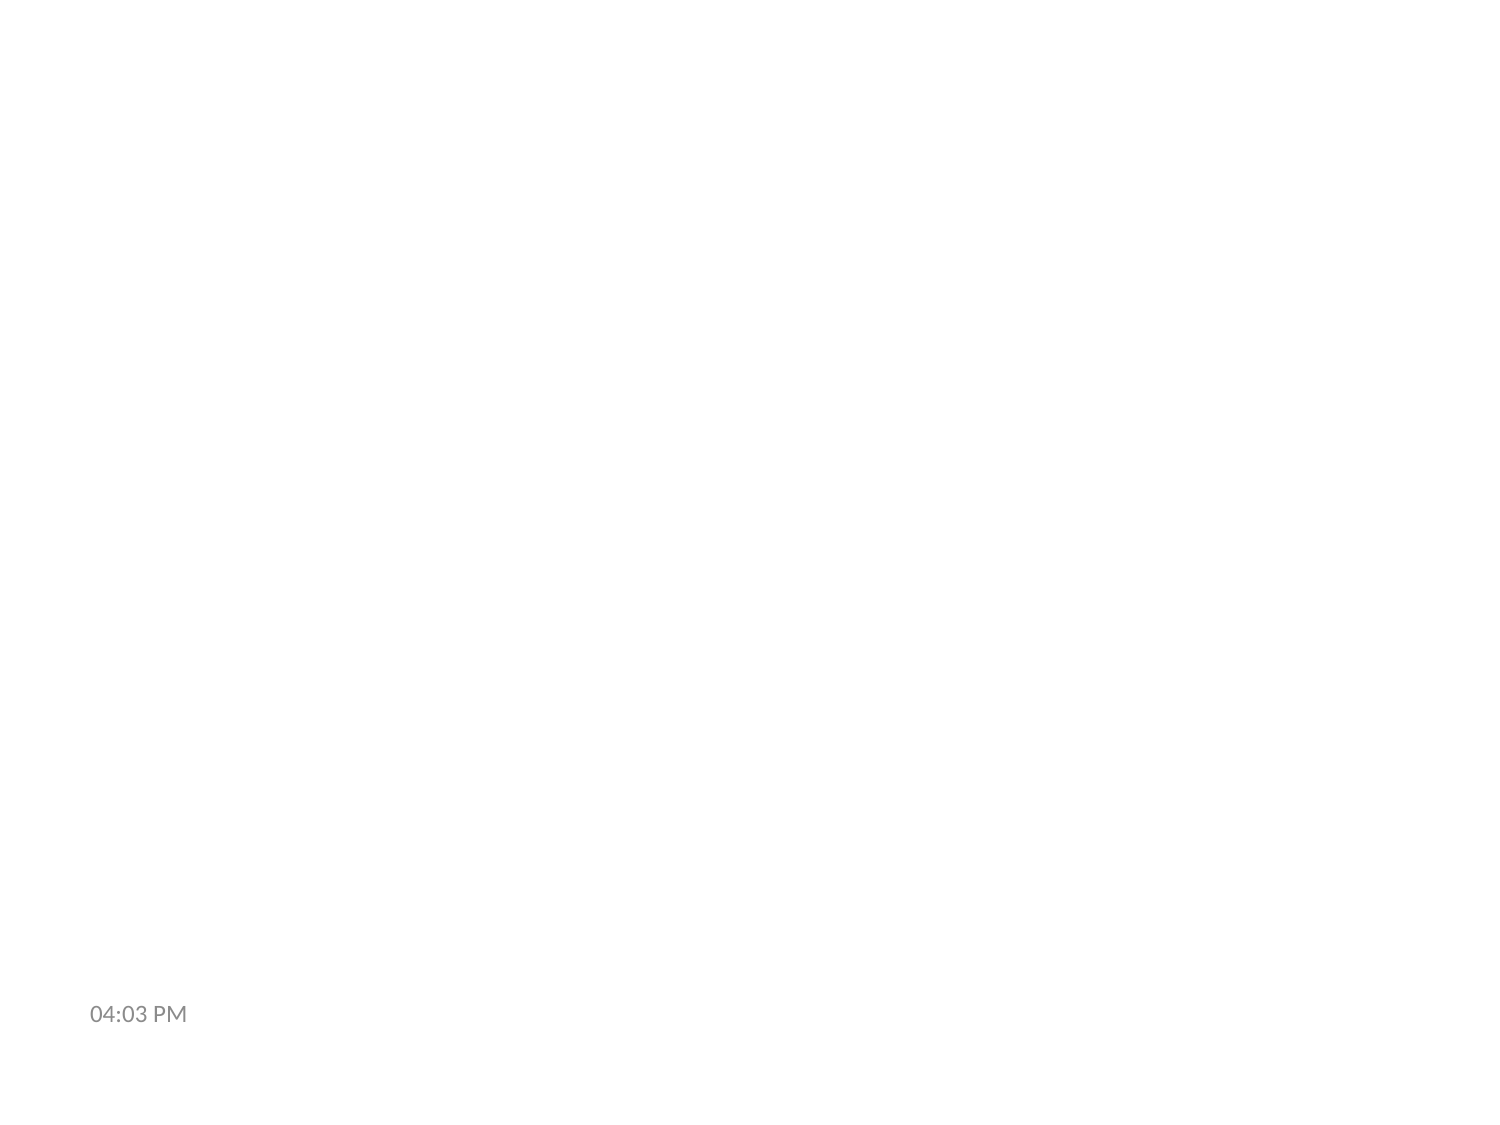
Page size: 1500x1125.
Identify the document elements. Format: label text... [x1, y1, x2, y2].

text_box 3:35 PM [75, 982, 425, 1043]
